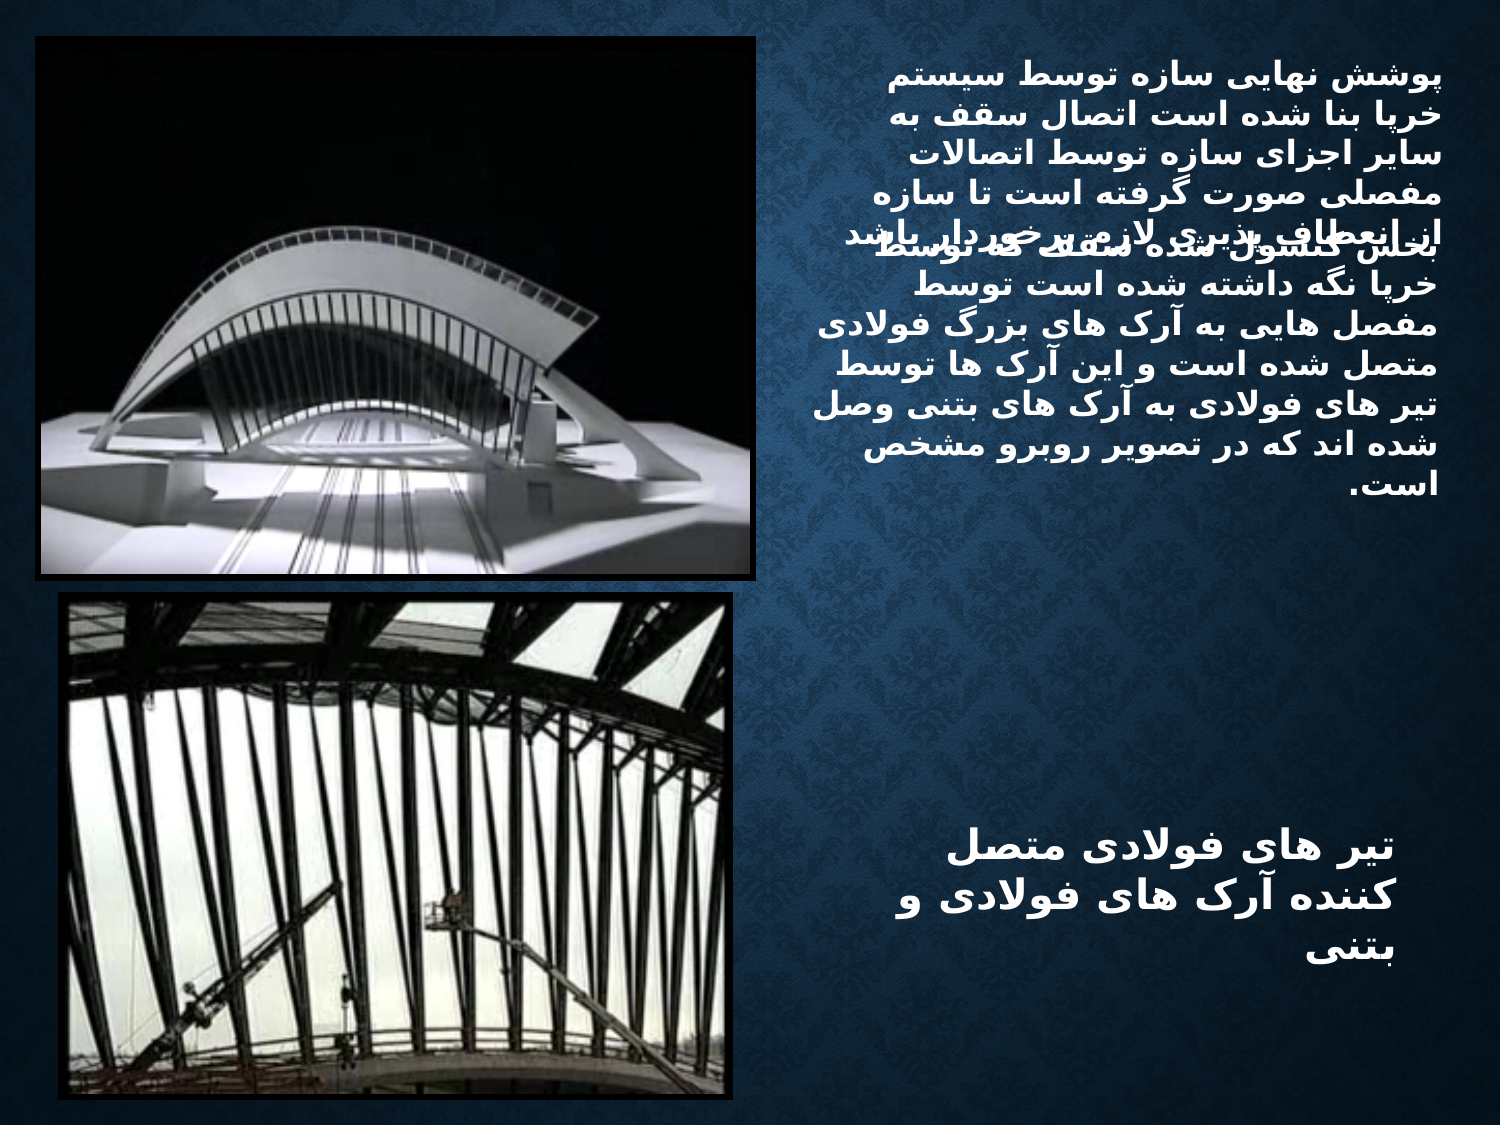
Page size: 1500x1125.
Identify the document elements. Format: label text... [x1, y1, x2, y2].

picture [40, 42, 751, 575]
text_box بخش کنسول شده سقف که توسط خرپا نگه داشته شده است توسط مفصل هایی به آرک های بزرگ فولادی متصل شده است و این آرک ها توسط تیر های فولادی به آرک های بتنی وصل شده اند که در تصویر روبرو مشخص است. [792, 215, 1455, 510]
text_box تیر های فولادی متصل کننده آرک های فولادی و بتنی [820, 810, 1412, 976]
text_box پوشش نهایی سازه توسط سیستم خرپا بنا شده است اتصال سقف به سایر اجزای سازه توسط اتصالات مفصلی صورت گرفته است تا سازه از انعطاف پذیری لازم برخوردار باشد [820, 44, 1459, 299]
picture [64, 597, 727, 1095]
